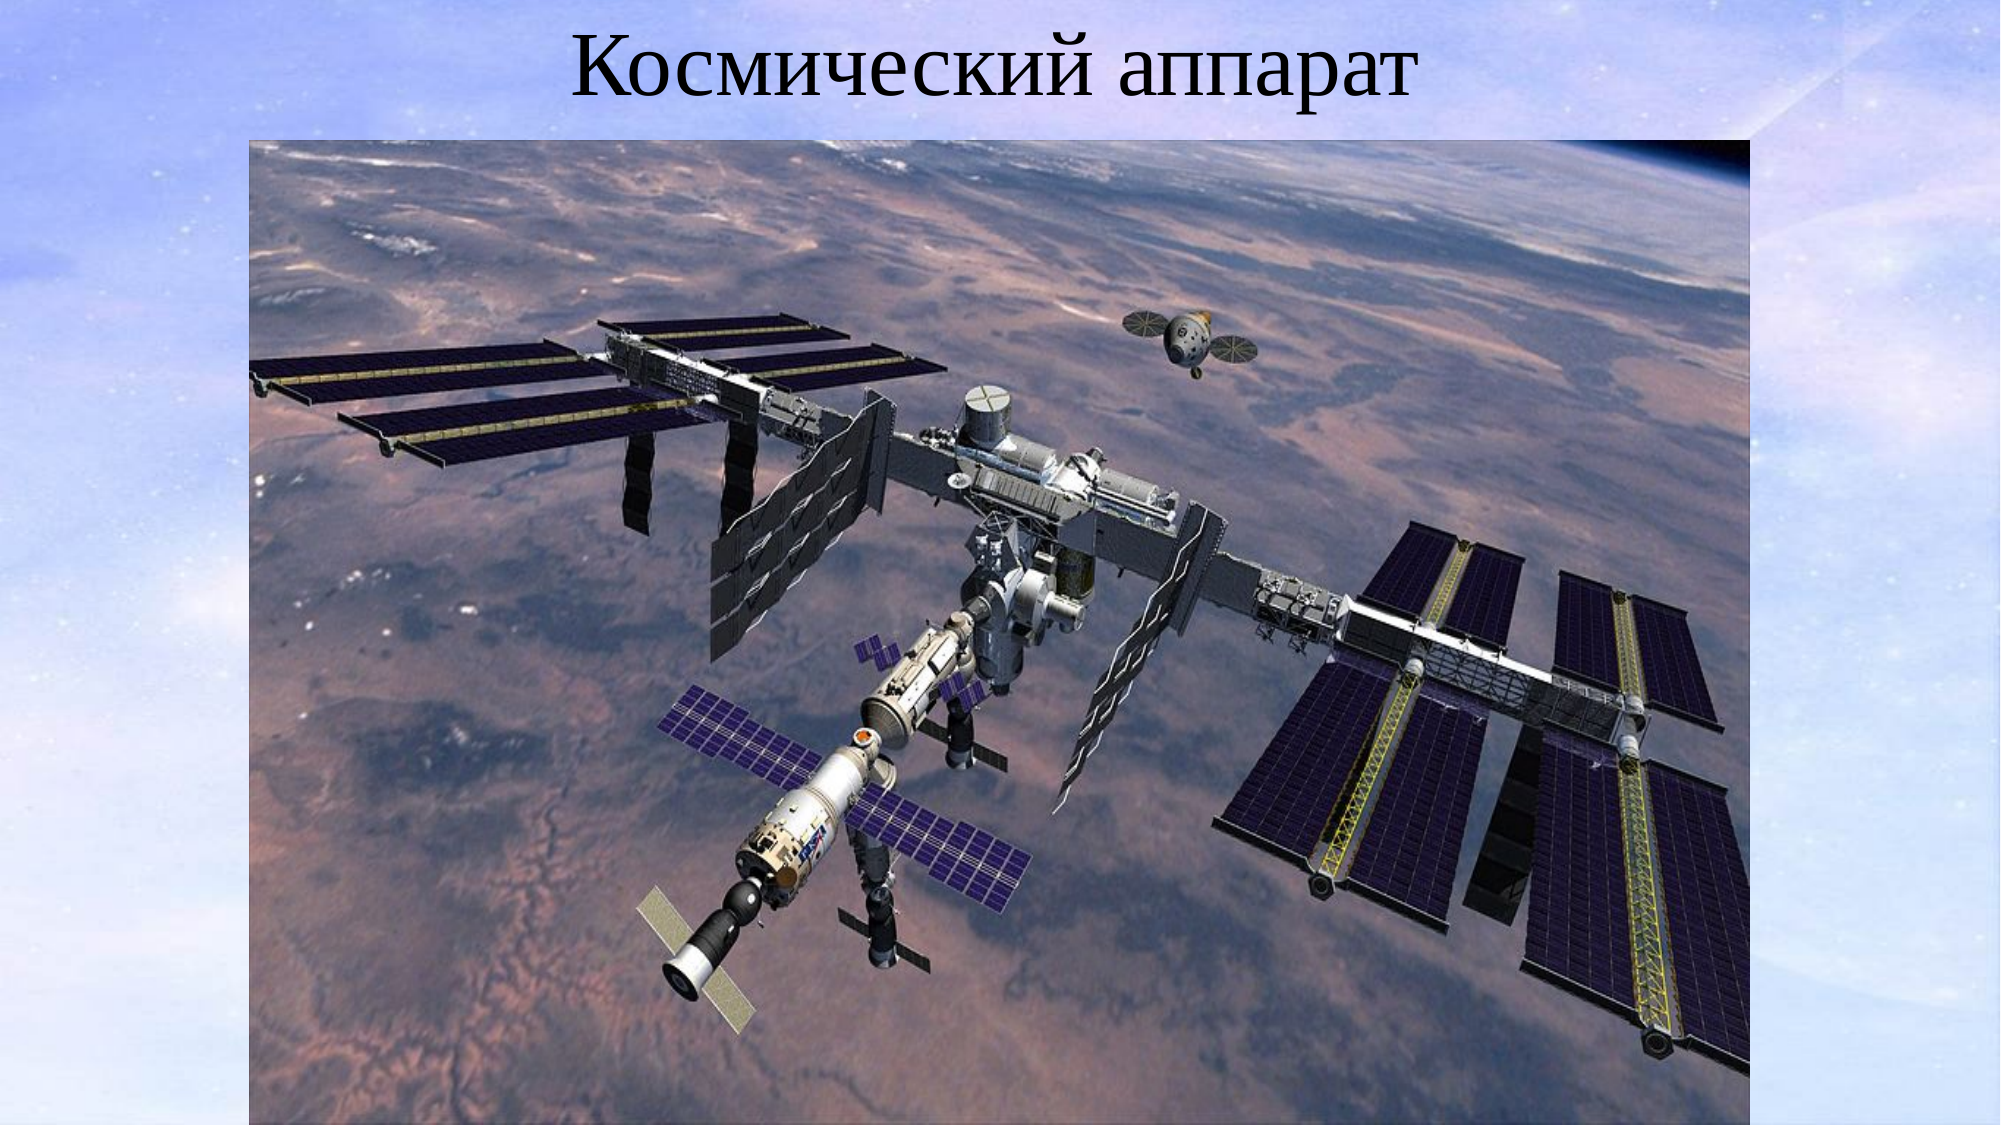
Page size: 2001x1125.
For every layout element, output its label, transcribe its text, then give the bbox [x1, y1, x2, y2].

picture [0, 0, 2001, 1125]
title Космический аппарат [320, 0, 1671, 131]
